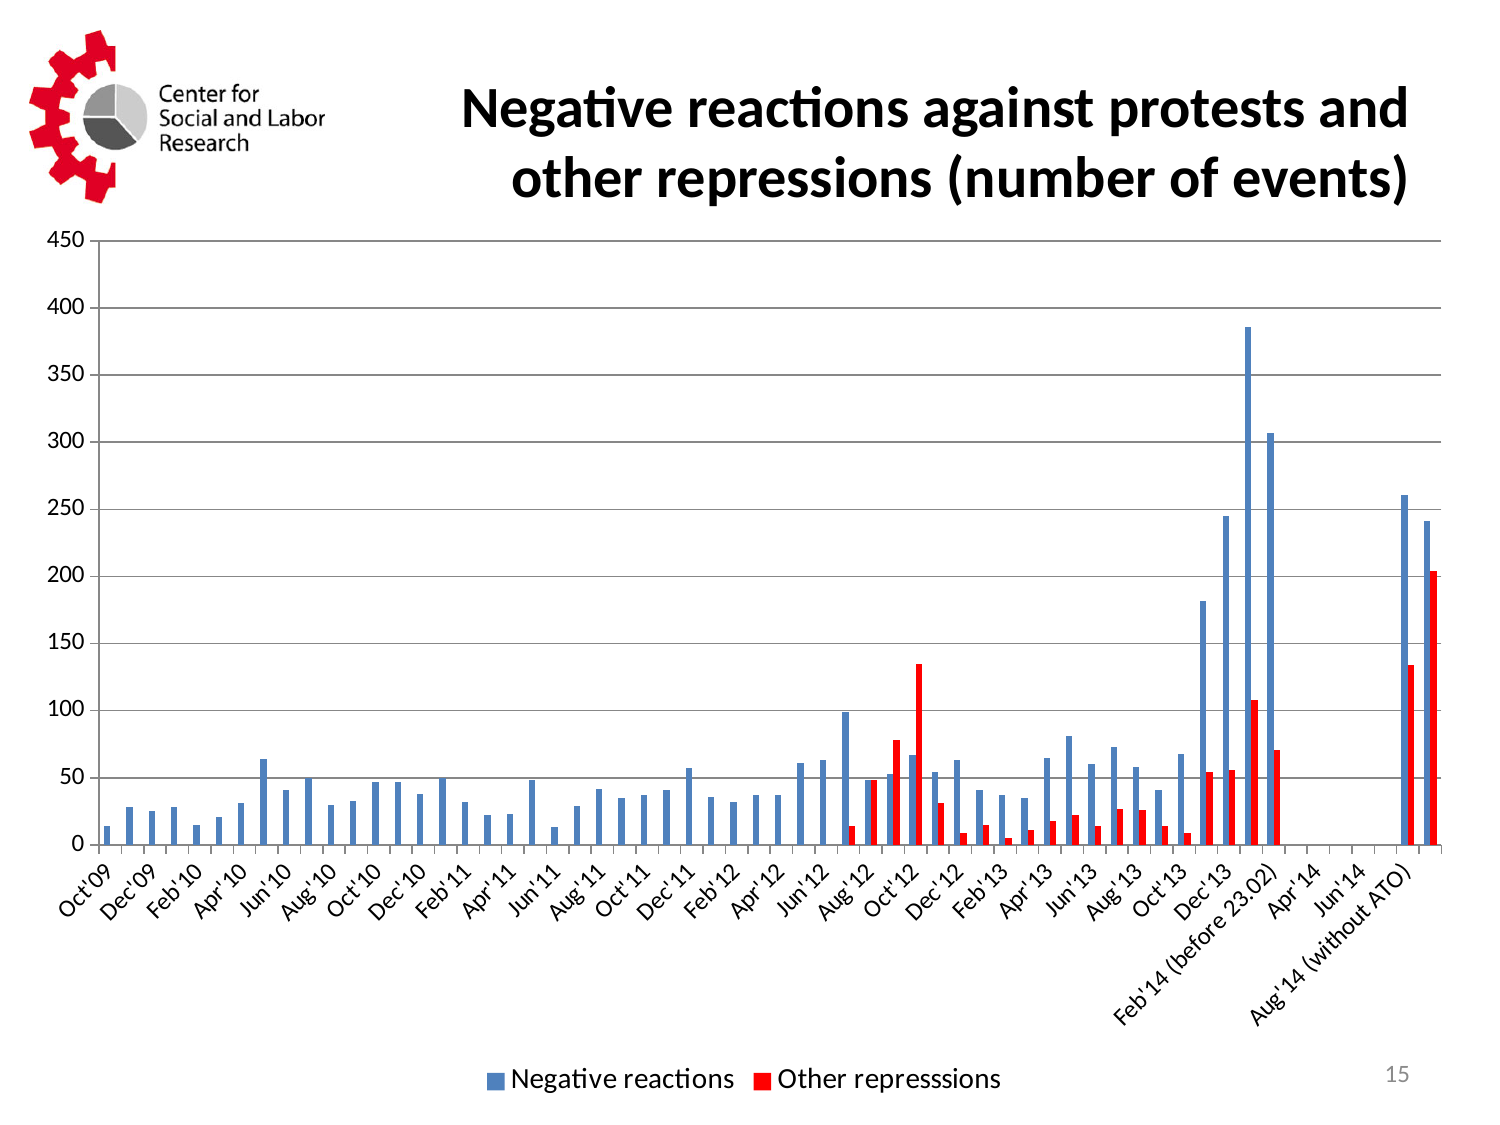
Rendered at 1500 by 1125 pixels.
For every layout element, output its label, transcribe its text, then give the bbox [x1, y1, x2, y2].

title Negative reactions against protests and other repressions (number of events) [395, 45, 1425, 207]
picture [29, 30, 326, 204]
chart [17, 210, 1471, 1103]
